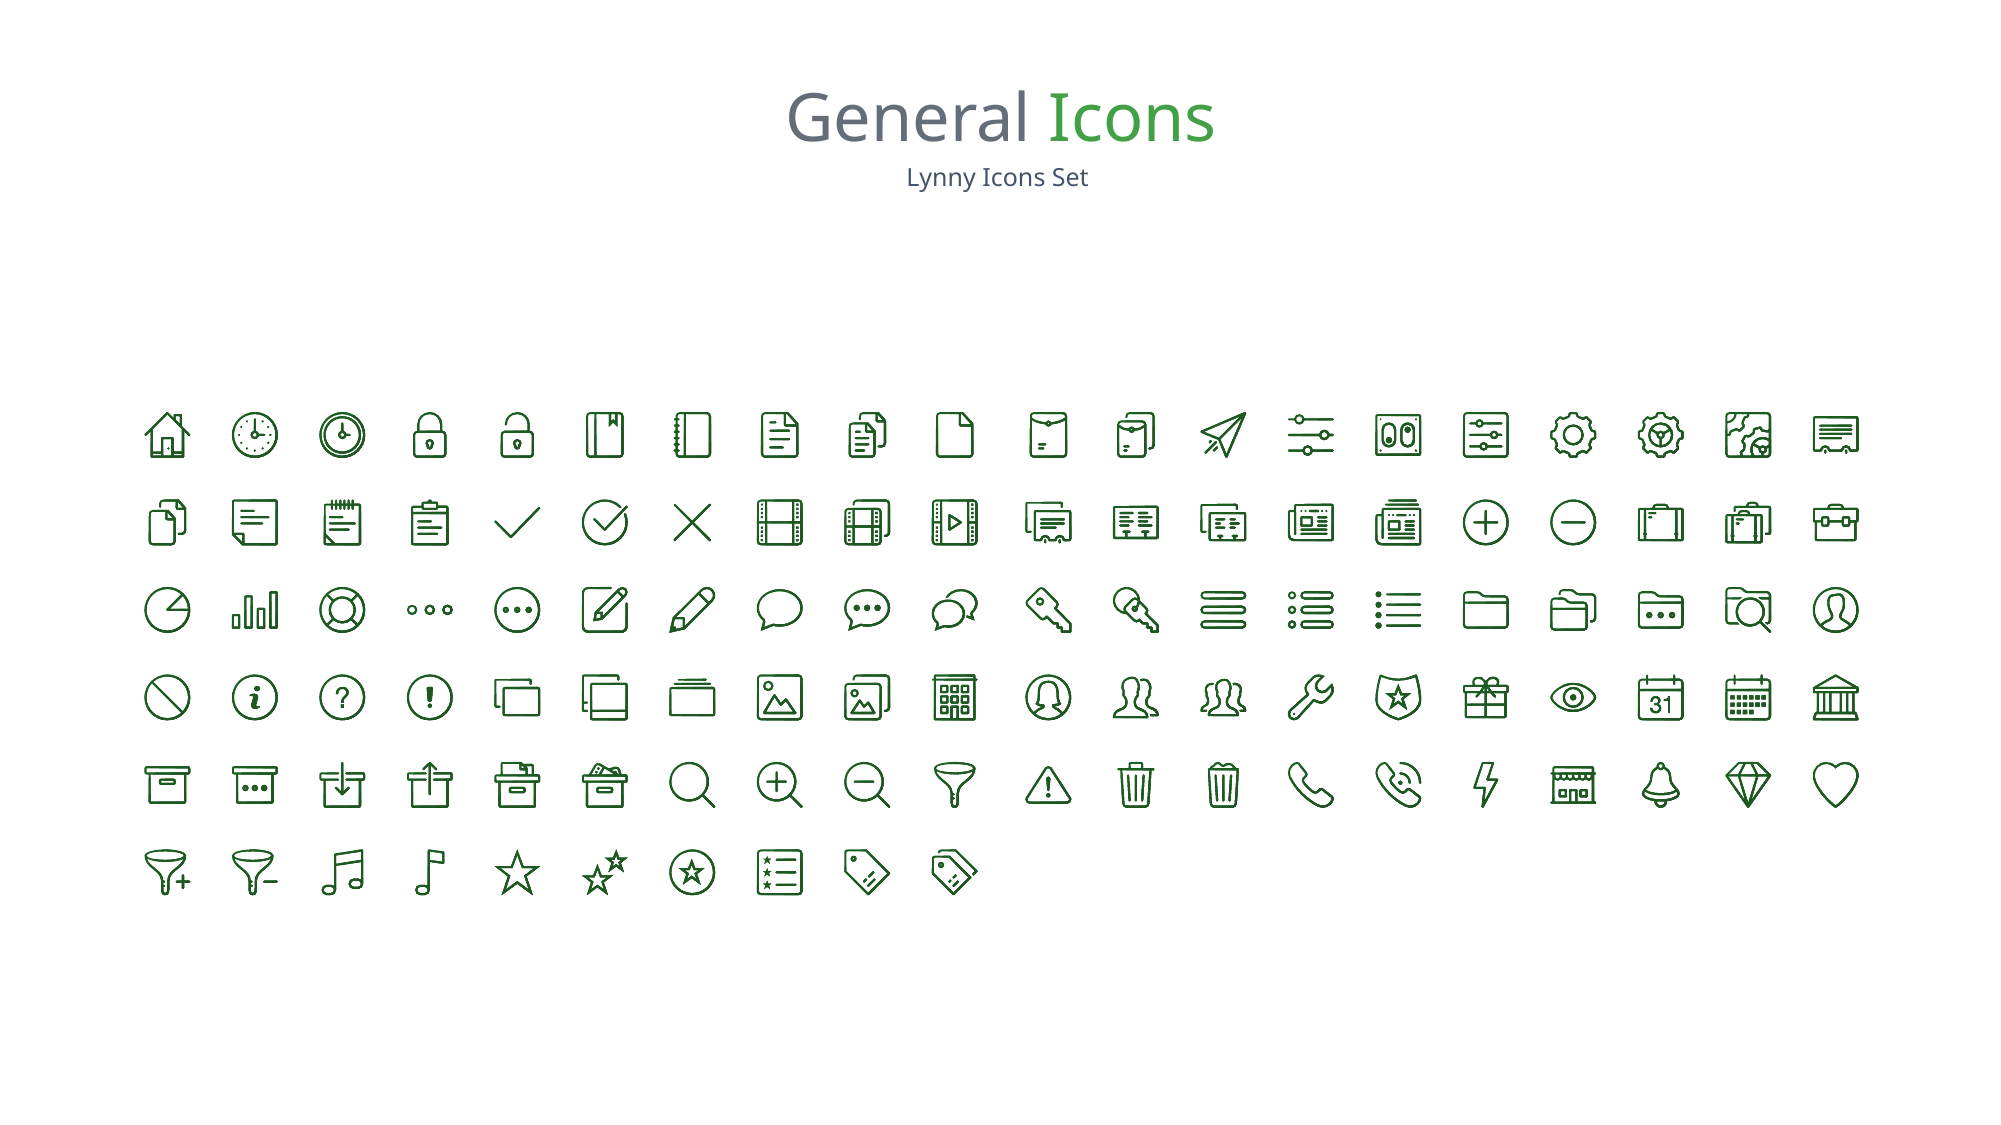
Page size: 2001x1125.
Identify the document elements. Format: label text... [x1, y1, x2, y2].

text_box [1637, 412, 1684, 458]
text_box [424, 604, 436, 616]
text_box [673, 412, 712, 458]
text_box [581, 586, 628, 633]
text_box [406, 772, 453, 808]
text_box [1025, 501, 1063, 533]
text_box [852, 674, 891, 712]
text_box [756, 499, 803, 546]
text_box [852, 499, 891, 537]
text_box [756, 761, 803, 808]
text_box [1812, 674, 1859, 721]
text_box [945, 589, 978, 621]
text_box [1200, 503, 1238, 533]
text_box [1558, 589, 1597, 623]
text_box Lynny Icons Set [891, 154, 1111, 199]
text_box [1462, 412, 1509, 458]
text_box [1287, 503, 1334, 542]
text_box [1200, 605, 1247, 615]
text_box [1375, 761, 1422, 808]
text_box [406, 604, 418, 616]
text_box [1117, 420, 1147, 458]
text_box General Icons [381, 66, 1621, 162]
text_box [1025, 674, 1072, 721]
text_box [1375, 611, 1382, 619]
text_box [931, 849, 978, 896]
text_box [1125, 412, 1155, 450]
text_box [231, 499, 278, 546]
text_box [231, 849, 274, 896]
text_box [1029, 412, 1068, 458]
text_box [848, 422, 876, 458]
text_box [669, 586, 716, 633]
text_box [581, 674, 620, 712]
text_box [1725, 587, 1772, 633]
text_box [244, 595, 253, 629]
text_box [1725, 412, 1772, 458]
text_box [1025, 766, 1072, 804]
text_box [175, 874, 191, 889]
text_box [1725, 761, 1772, 808]
text_box [1375, 601, 1382, 608]
text_box [494, 849, 541, 896]
text_box [1287, 605, 1297, 615]
text_box [756, 849, 803, 896]
text_box [1287, 429, 1334, 441]
text_box [321, 849, 364, 896]
text_box [1208, 512, 1247, 542]
text_box [1812, 587, 1859, 633]
text_box [844, 682, 882, 721]
text_box [756, 589, 803, 631]
text_box [144, 766, 191, 804]
text_box [415, 849, 445, 896]
text_box [494, 586, 541, 633]
text_box [1462, 499, 1509, 546]
text_box [494, 678, 532, 708]
text_box [1300, 591, 1334, 600]
text_box [931, 599, 966, 631]
text_box [1550, 597, 1588, 631]
text_box [1200, 620, 1247, 629]
text_box [1642, 761, 1680, 808]
text_box [144, 674, 191, 721]
text_box [760, 412, 799, 458]
text_box [1112, 505, 1159, 540]
text_box [1375, 507, 1422, 546]
text_box [231, 614, 241, 629]
text_box [1200, 412, 1247, 458]
text_box [669, 686, 716, 717]
text_box [673, 503, 712, 542]
text_box [669, 849, 716, 896]
text_box [1375, 674, 1422, 721]
text_box [1025, 587, 1072, 633]
text_box [148, 509, 176, 546]
text_box [319, 674, 366, 721]
text_box [413, 412, 447, 458]
text_box [494, 761, 541, 808]
text_box [144, 586, 191, 633]
text_box [581, 863, 614, 896]
text_box [858, 412, 887, 448]
text_box [756, 674, 803, 721]
text_box [422, 761, 438, 796]
text_box [159, 499, 187, 535]
text_box [1287, 674, 1334, 721]
text_box [844, 507, 882, 546]
text_box [500, 412, 534, 458]
text_box [319, 586, 366, 633]
text_box [1287, 414, 1334, 425]
text_box [319, 772, 366, 808]
text_box [1117, 761, 1155, 808]
text_box [1287, 761, 1334, 808]
text_box [844, 849, 891, 896]
text_box [1725, 510, 1763, 544]
text_box [1733, 501, 1772, 535]
text_box [1207, 761, 1239, 808]
text_box [334, 761, 350, 796]
text_box [231, 766, 278, 804]
text_box [1550, 682, 1597, 712]
text_box [1200, 678, 1247, 717]
text_box [1550, 766, 1597, 804]
text_box [844, 589, 891, 631]
text_box [1033, 510, 1072, 544]
text_box [935, 412, 974, 458]
text_box [406, 674, 453, 721]
text_box [1287, 591, 1297, 600]
text_box [581, 499, 628, 546]
text_box [933, 761, 976, 808]
text_box [581, 763, 628, 808]
text_box [1473, 761, 1499, 808]
text_box [1550, 499, 1597, 546]
text_box [442, 604, 453, 616]
text_box [1200, 591, 1247, 600]
text_box [1637, 503, 1684, 542]
text_box [669, 761, 716, 808]
text_box [1300, 620, 1334, 629]
text_box [931, 499, 978, 546]
text_box [1112, 587, 1159, 633]
text_box [1462, 676, 1509, 719]
text_box [411, 499, 449, 546]
text_box [231, 674, 278, 721]
text_box [1287, 445, 1334, 456]
text_box [269, 591, 278, 629]
text_box [1725, 674, 1772, 721]
text_box [1637, 674, 1684, 721]
text_box [1375, 591, 1382, 598]
text_box [256, 607, 266, 629]
text_box [586, 412, 624, 458]
text_box [1812, 503, 1859, 542]
text_box [1375, 414, 1422, 456]
text_box [1287, 620, 1297, 629]
text_box [590, 682, 628, 721]
text_box [494, 506, 541, 539]
text_box [931, 674, 978, 721]
text_box [604, 849, 628, 873]
text_box [1112, 676, 1159, 719]
text_box [144, 412, 191, 458]
text_box [231, 412, 278, 458]
text_box [1812, 416, 1859, 454]
text_box [1462, 591, 1509, 629]
text_box [1550, 412, 1597, 458]
text_box [319, 412, 366, 458]
text_box [1300, 605, 1334, 615]
text_box [144, 849, 187, 896]
text_box [502, 686, 541, 717]
text_box [323, 499, 362, 546]
text_box [844, 761, 891, 808]
text_box [1375, 622, 1382, 629]
text_box [1637, 591, 1684, 629]
text_box [1812, 761, 1859, 808]
